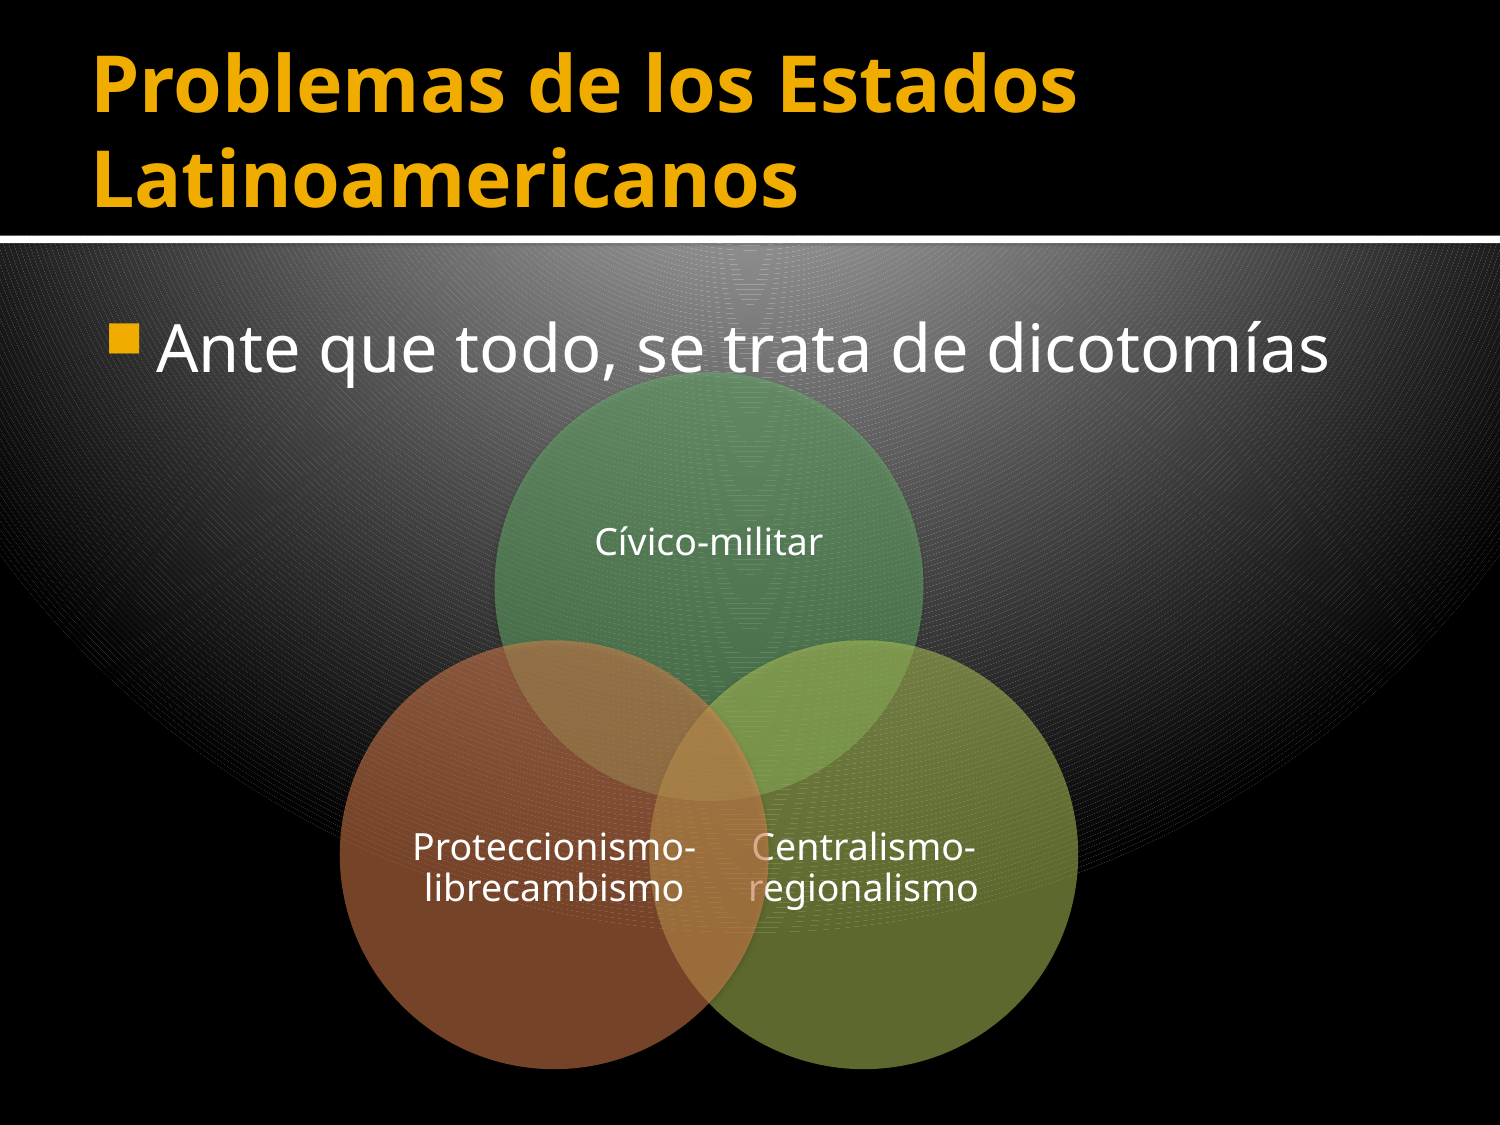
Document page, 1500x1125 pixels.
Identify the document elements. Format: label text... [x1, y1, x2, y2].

title Problemas de los Estados Latinoamericanos [75, 25, 1425, 231]
list Ante que todo, se trata de dicotomías [75, 291, 1425, 1050]
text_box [210, 363, 1208, 1079]
